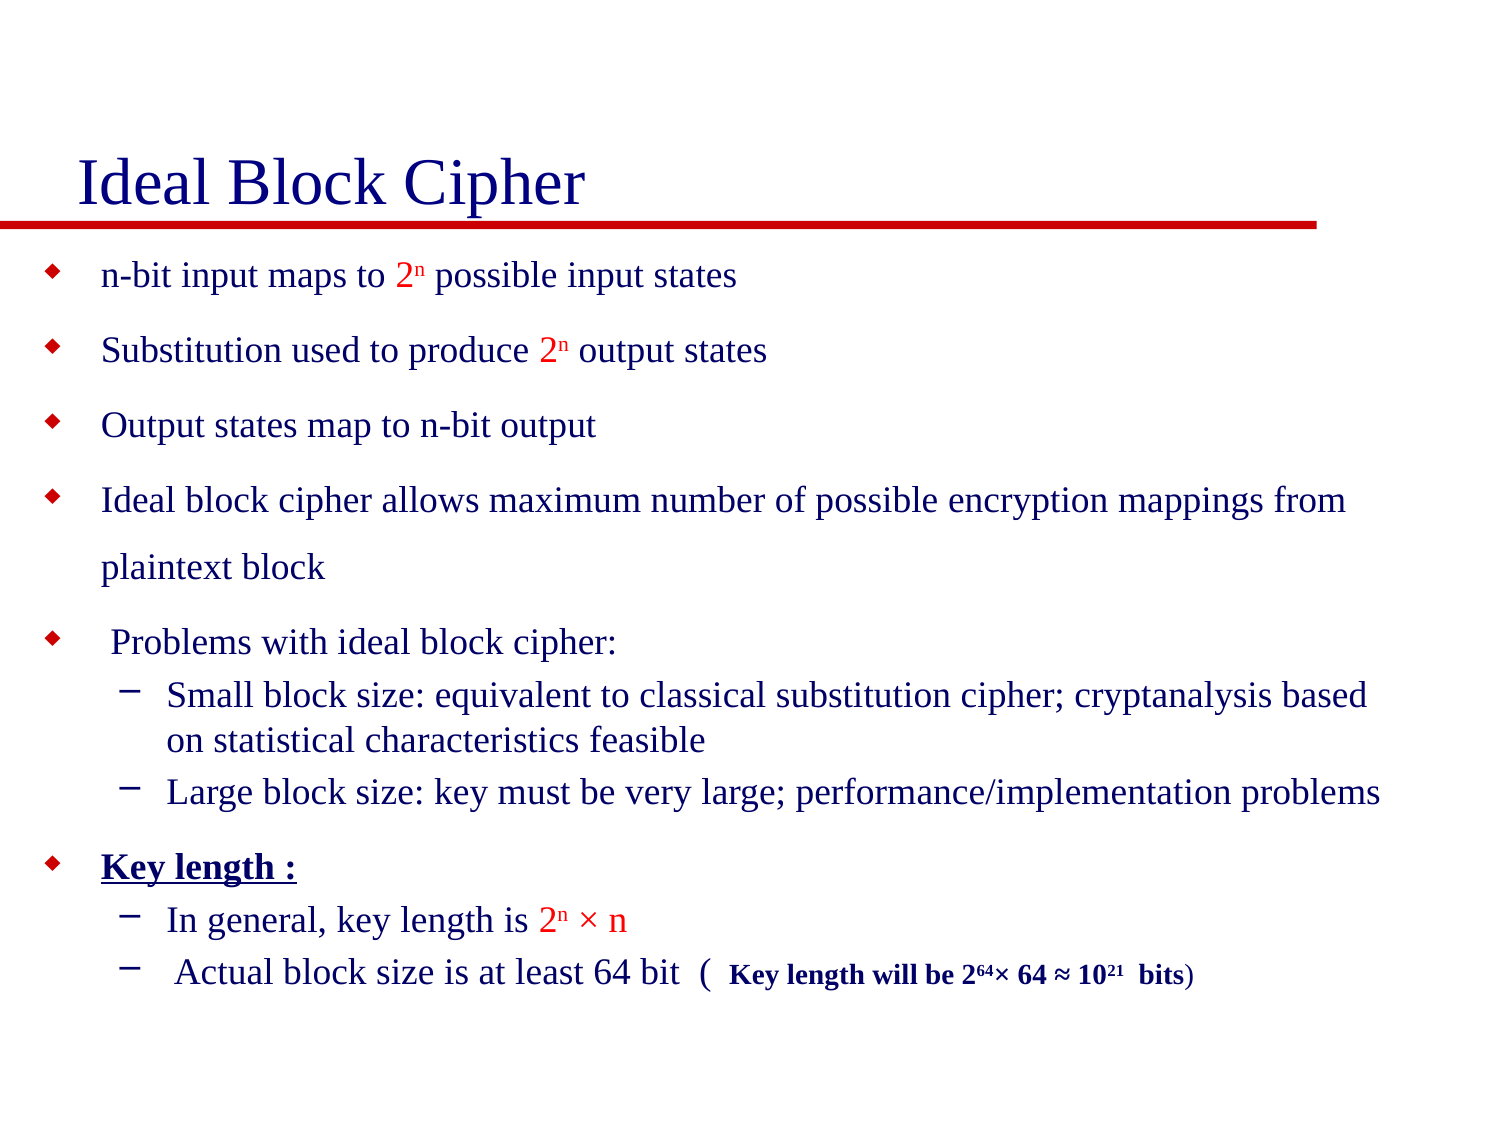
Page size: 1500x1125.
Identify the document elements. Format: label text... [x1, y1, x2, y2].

title Ideal Block Cipher [62, 43, 1338, 219]
list n-bit input maps to 2n possible input states Substitution used to produce 2n output states Output states map to n-bit output Ideal block cipher allows maximum number of possible encryption mappings from plaintext block Problems with ideal block cipher: Small block size: equivalent to classical substitution cipher; cryptanalysis based on statistical characteristics feasible Large block size: key must be very large; performance/implementation problems Key length : In general, key length is 2n × n  Actual block size is at least 64 bit (  Key length will be 264× 64 ≈ 1021  bits) [29, 219, 1426, 1040]
